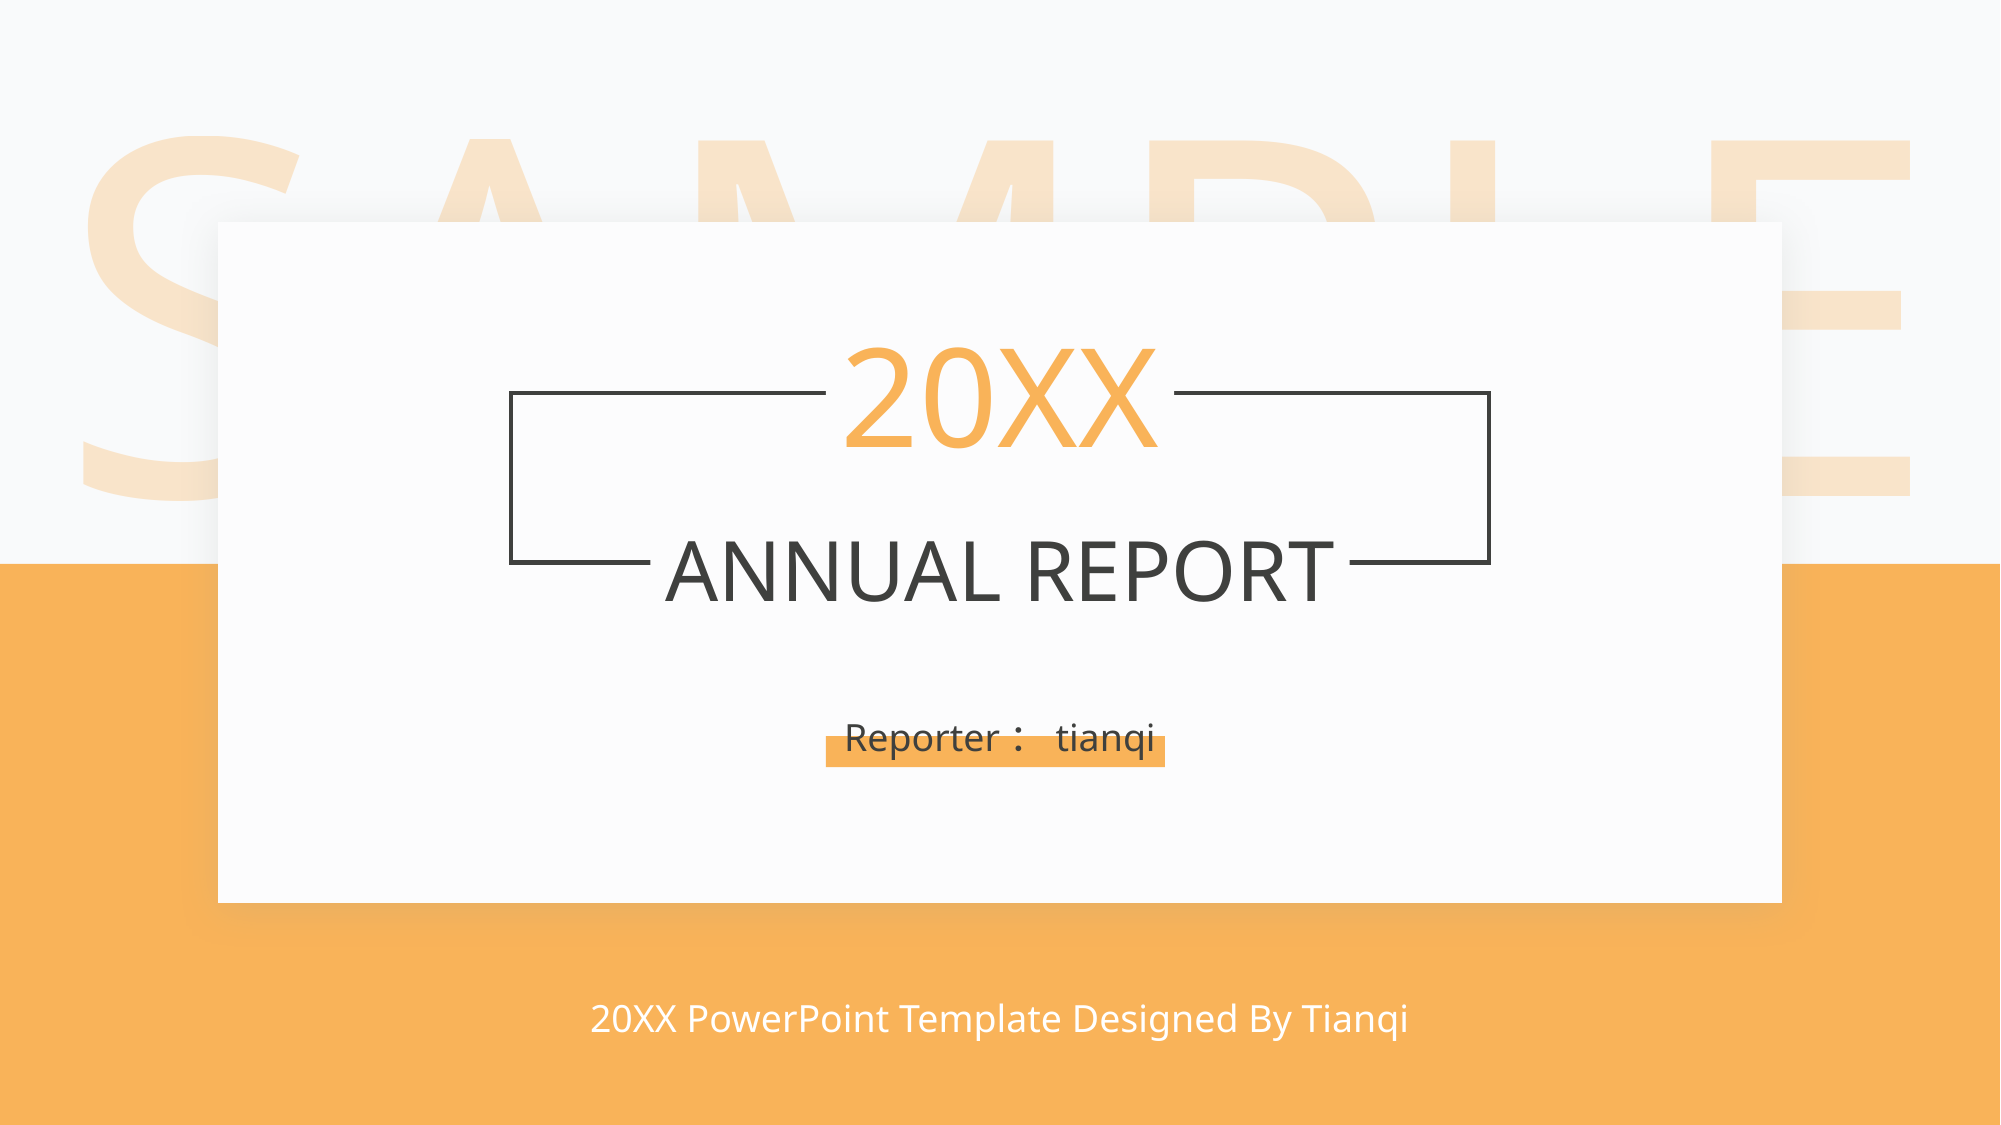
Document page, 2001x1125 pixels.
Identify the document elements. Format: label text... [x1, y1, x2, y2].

text_box [510, 392, 1490, 563]
text_box SAMPLE [43, 0, 1957, 604]
text_box [825, 735, 1166, 768]
text_box 20XX PowerPoint Template Designed By Tianqi [575, 987, 1425, 1048]
text_box ANNUAL REPORT [650, 511, 1350, 626]
text_box 20XX [825, 302, 1175, 482]
text_box [217, 221, 1783, 904]
text_box Reporter：tianqi [829, 706, 1171, 767]
text_box [0, 563, 2000, 1125]
